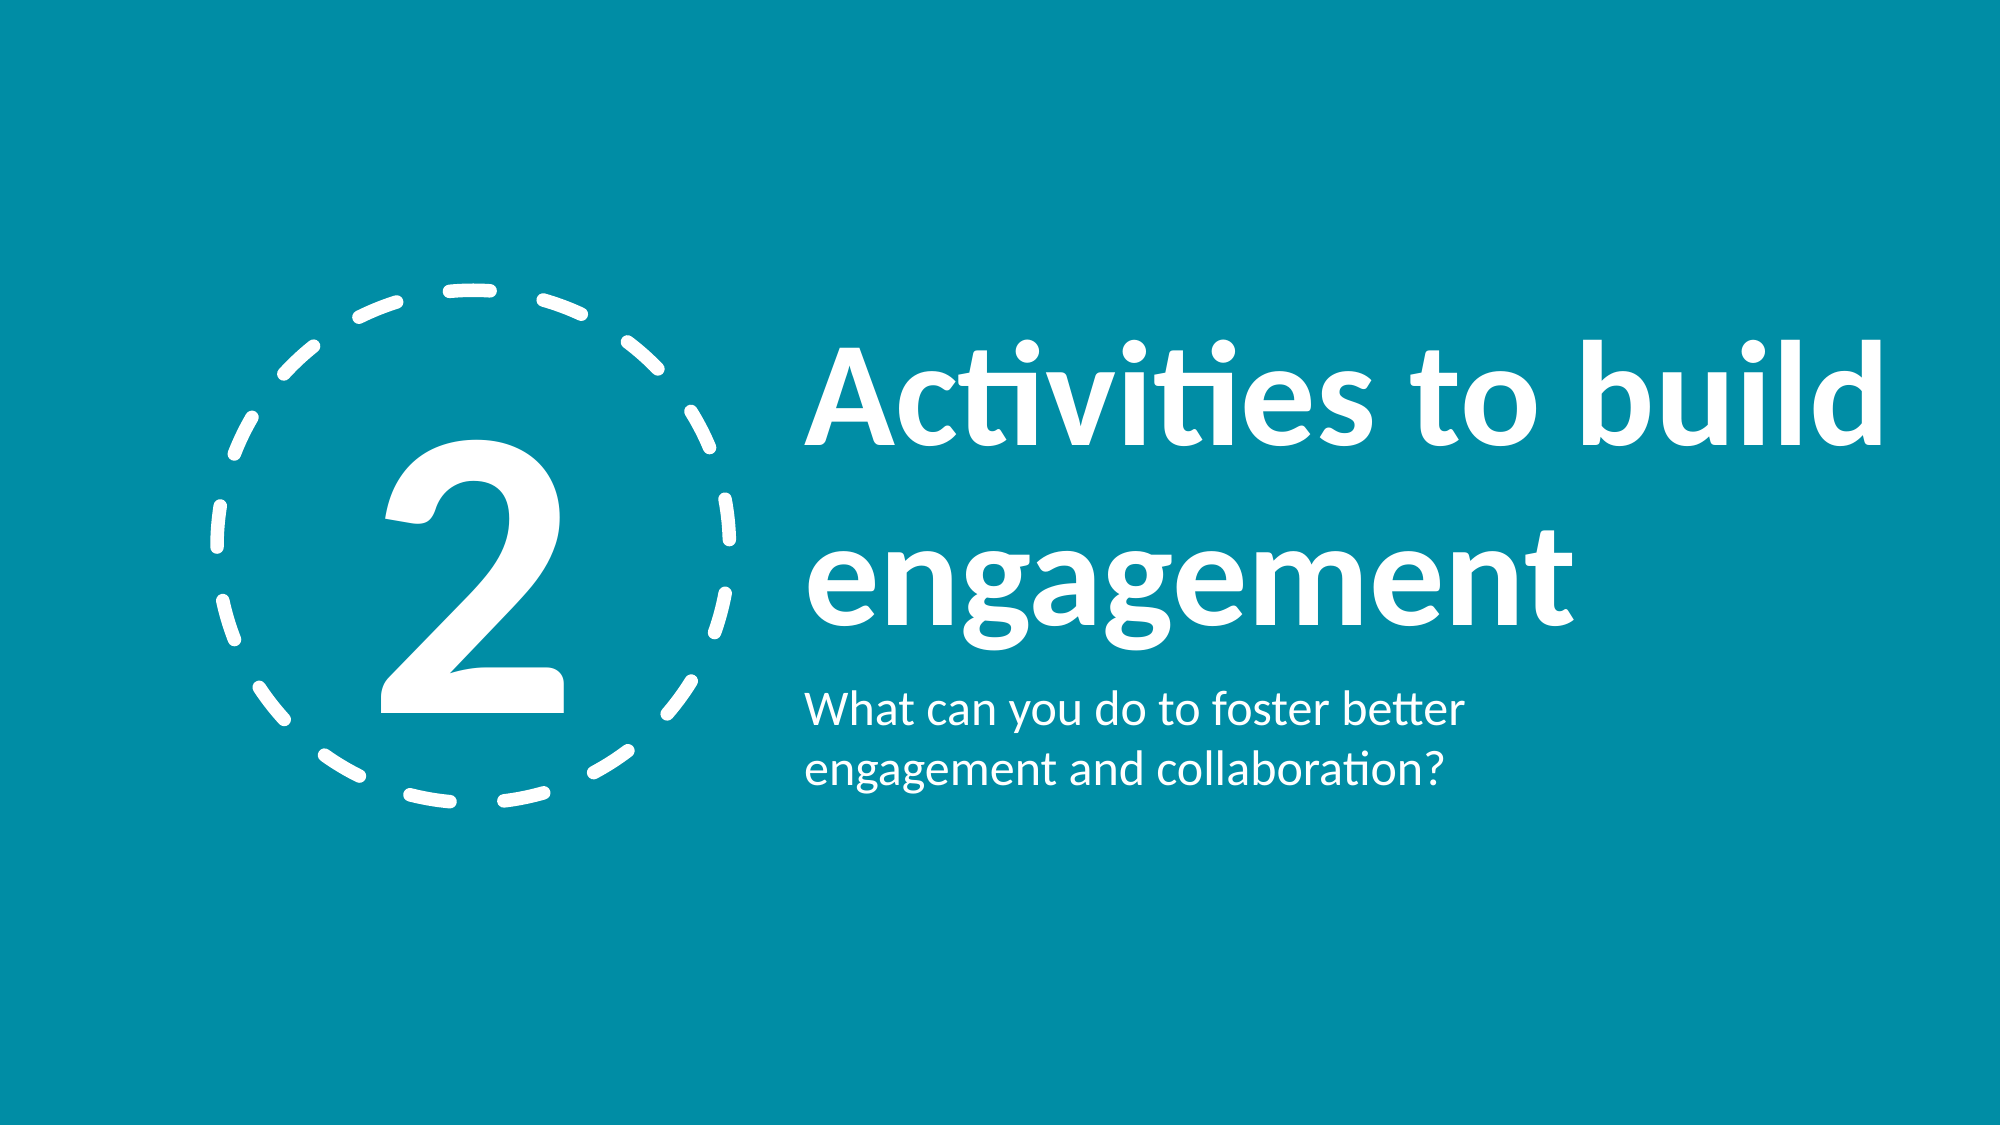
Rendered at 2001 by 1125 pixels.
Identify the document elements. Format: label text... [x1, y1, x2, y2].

text_box 2 [215, 289, 731, 804]
text_box What can you do to foster better engagement and collaboration? [789, 667, 1573, 803]
text_box Activities to build engagement [789, 287, 1917, 663]
